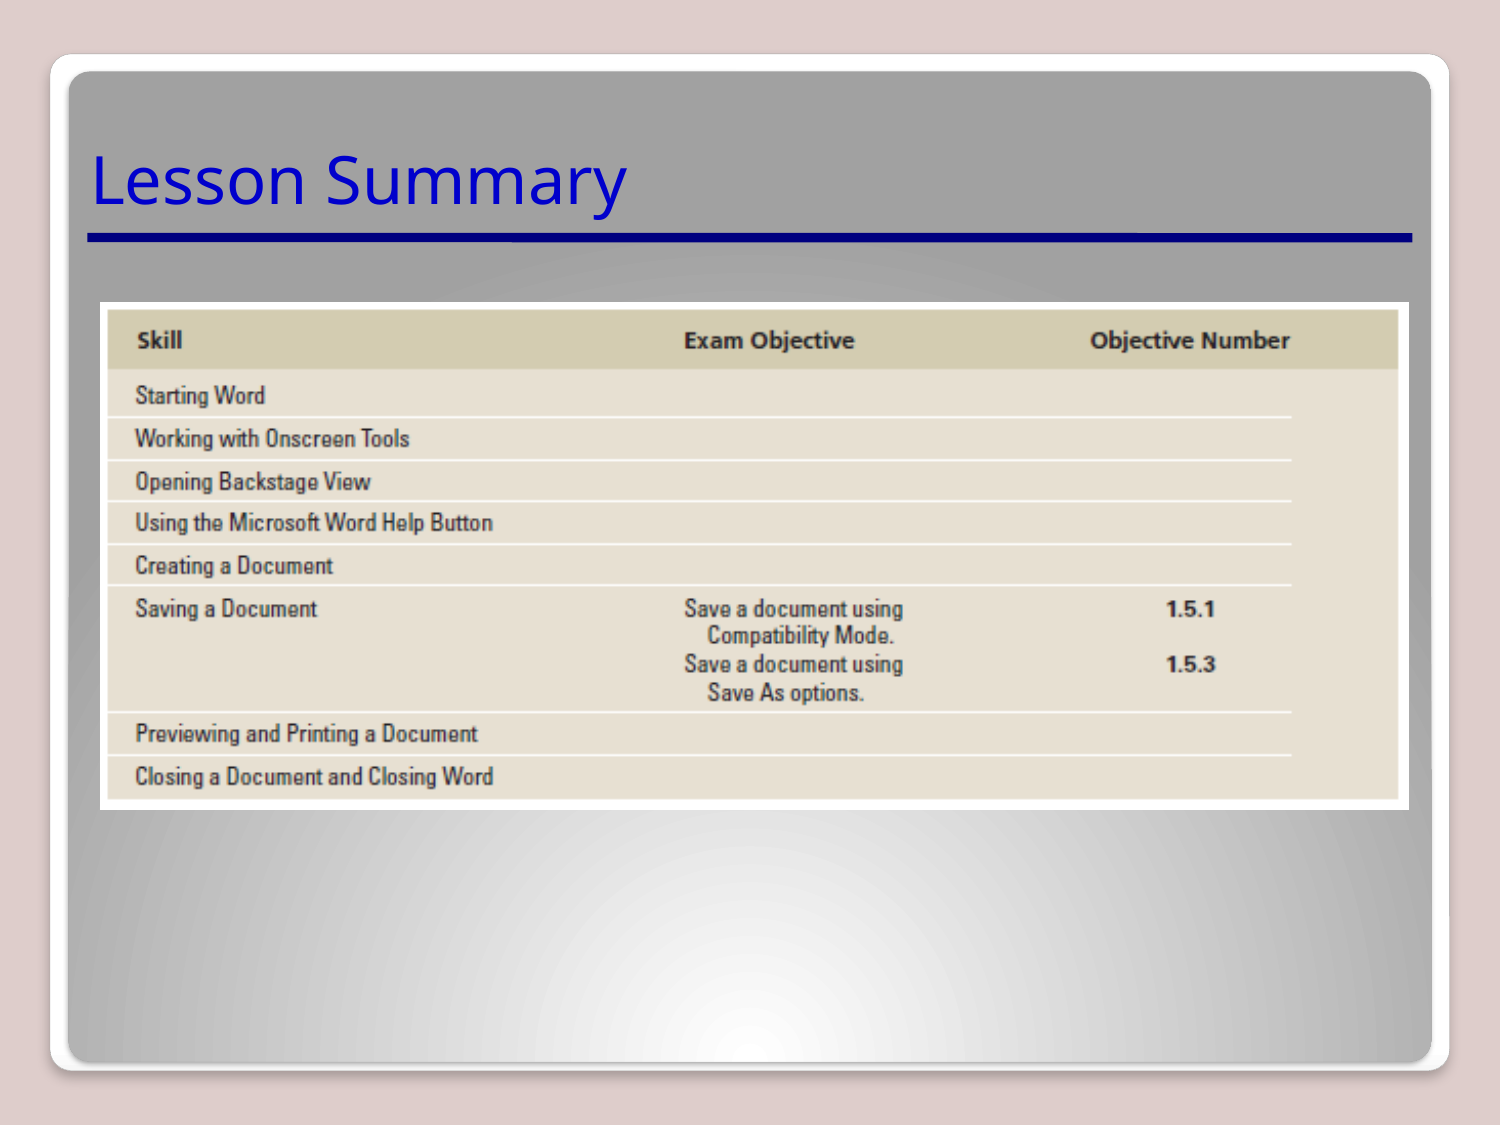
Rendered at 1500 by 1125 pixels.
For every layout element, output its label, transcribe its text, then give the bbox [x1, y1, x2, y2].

title Lesson Summary [74, 74, 1426, 226]
picture [100, 302, 1409, 811]
